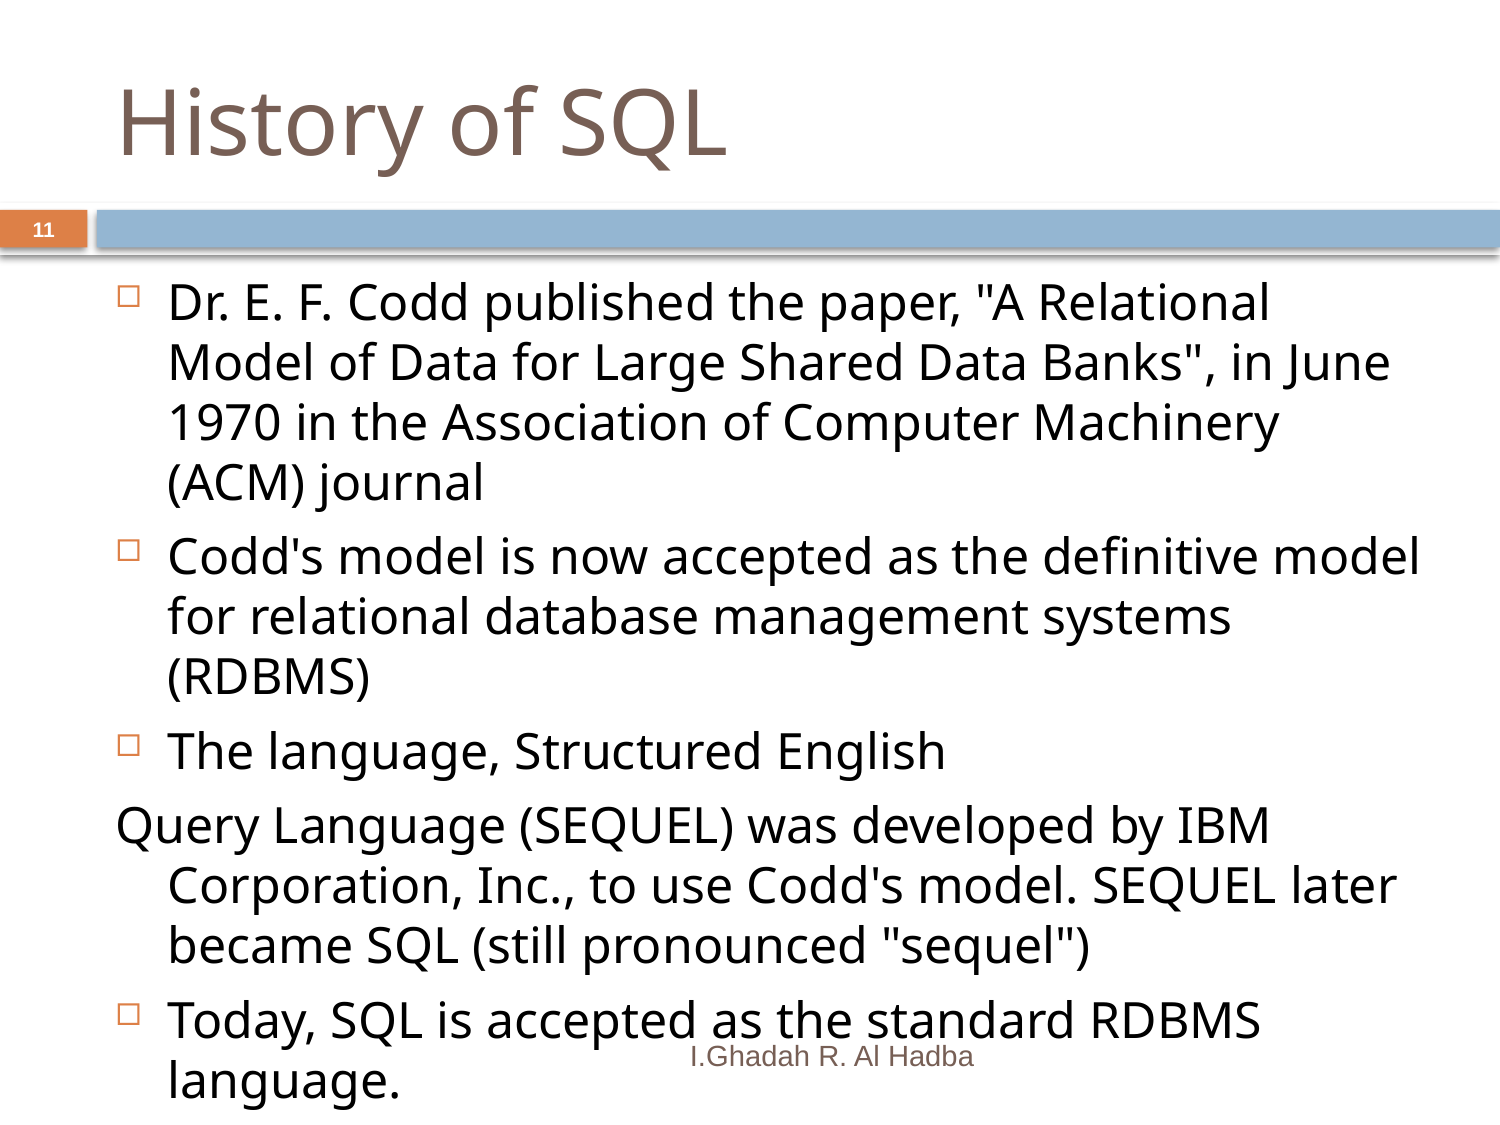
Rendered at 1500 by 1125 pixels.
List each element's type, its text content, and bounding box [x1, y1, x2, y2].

list Dr. E. F. Codd published the paper, "A Relational Model of Data for Large Shared Data Banks", in June 1970 in the Association of Computer Machinery (ACM) journal Codd's model is now accepted as the definitive model for relational database management systems (RDBMS) The language, Structured English Query Language (SEQUEL) was developed by IBM Corporation, Inc., to use Codd's model. SEQUEL later became SQL (still pronounced "sequel") Today, SQL is accepted as the standard RDBMS language. [100, 262, 1439, 1001]
footer I.Ghadah R. Al Hadba [99, 1025, 990, 1085]
title History of SQL [100, 37, 1439, 201]
slide_number 11 [0, 208, 88, 249]
